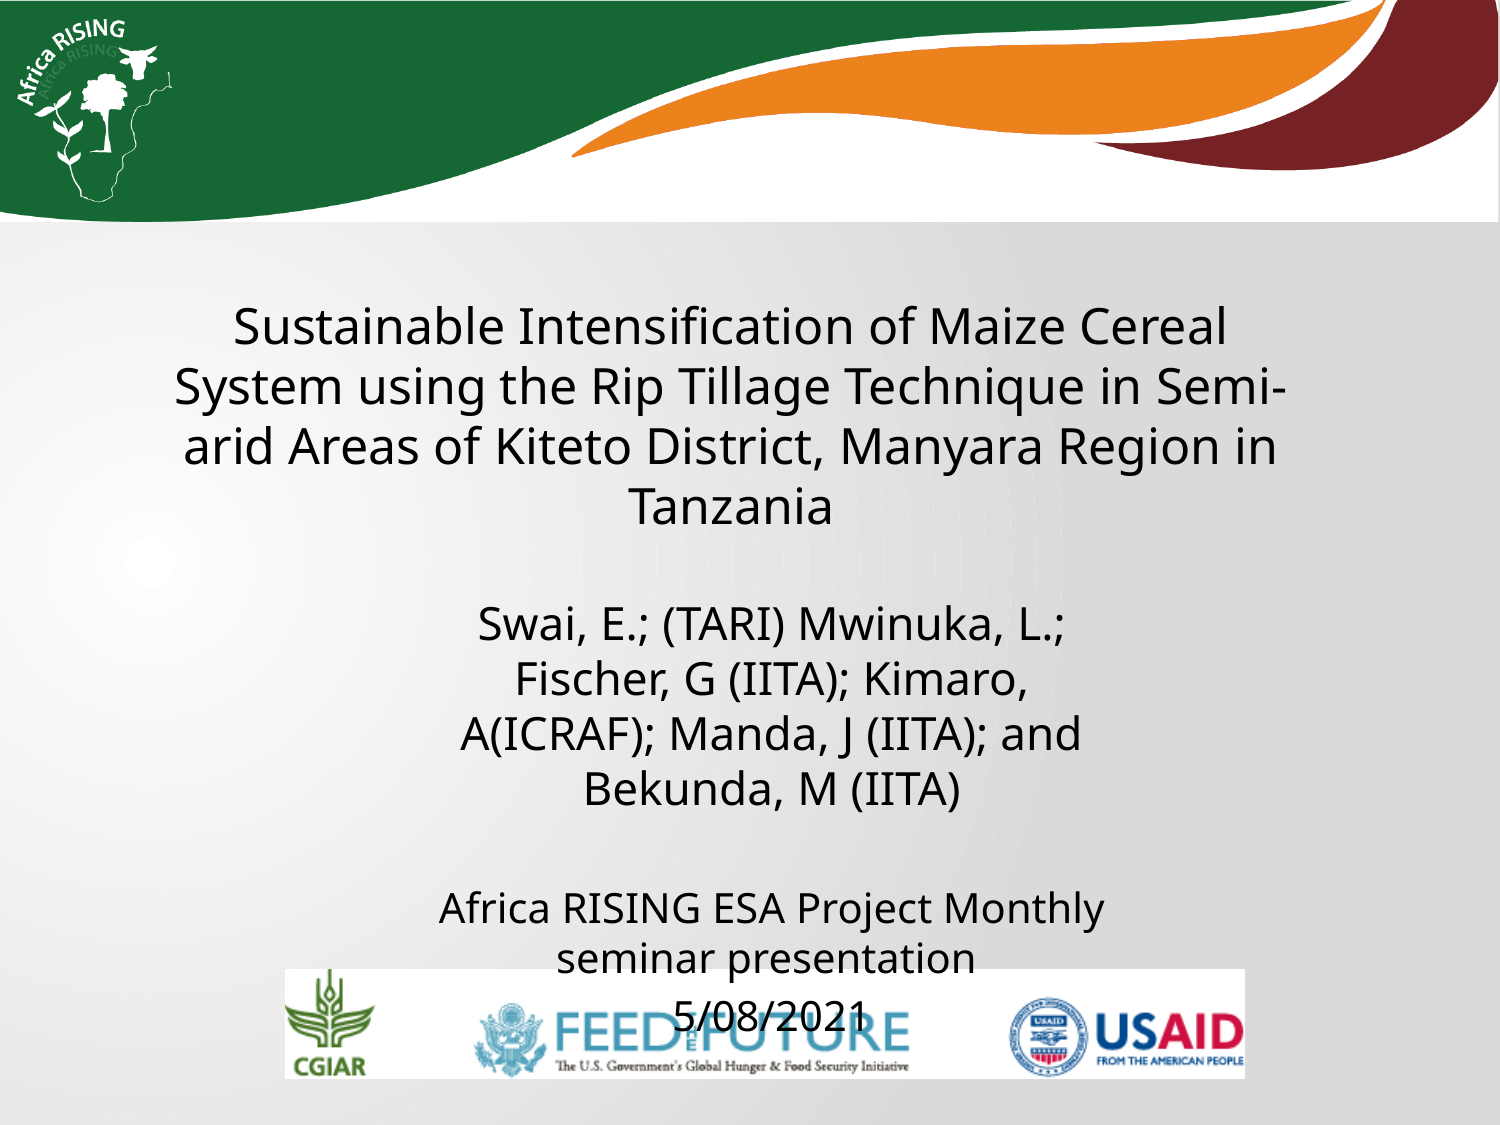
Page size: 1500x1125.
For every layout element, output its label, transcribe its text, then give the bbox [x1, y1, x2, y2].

picture [0, 0, 1499, 222]
list Sustainable Intensification of Maize Cereal System using the Rip Tillage Technique in Semi-arid Areas of Kiteto District, Manyara Region in Tanzania [137, 287, 1307, 475]
picture [285, 969, 1245, 1079]
list Swai, E.; (TARI) Mwinuka, L.; Fischer, G (IITA); Kimaro, A(ICRAF); Manda, J (IITA); and Bekunda, M (IITA) Africa RISING ESA Project Monthly seminar presentation 5/08/2021 [387, 587, 1138, 788]
